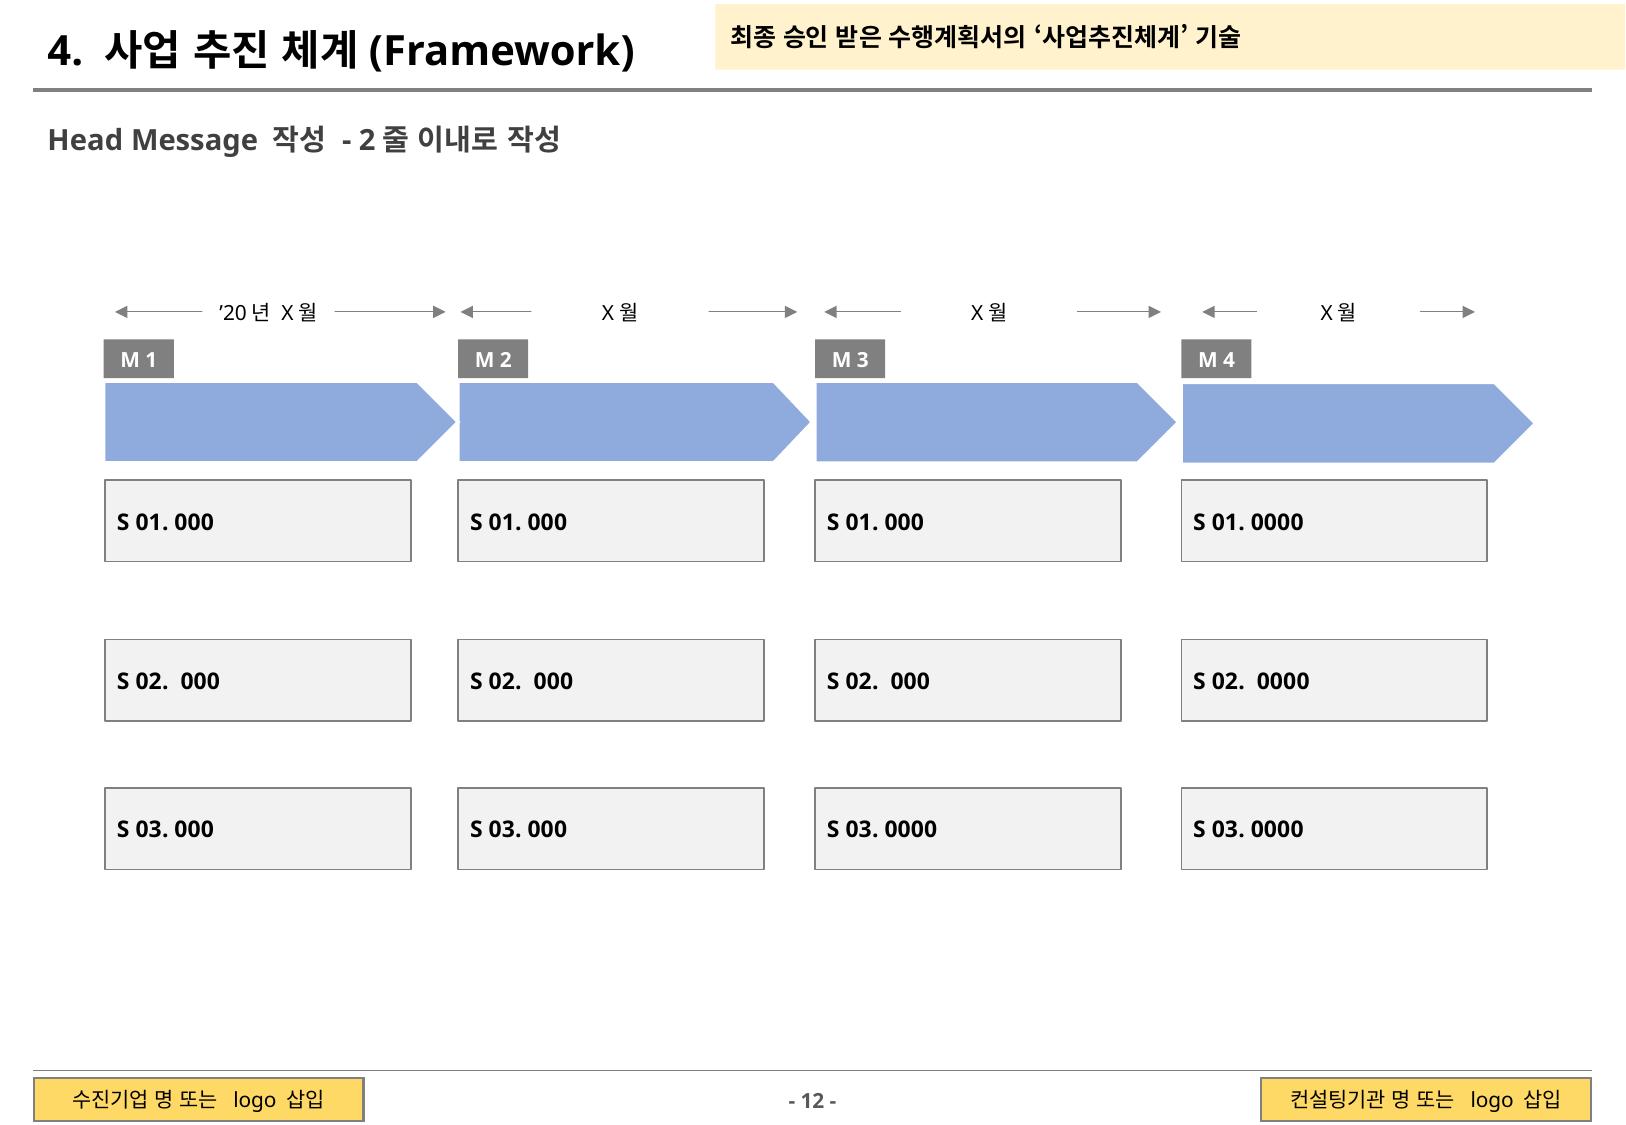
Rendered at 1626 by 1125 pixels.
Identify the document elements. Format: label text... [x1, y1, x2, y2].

text_box 4. 사업 추진 체계(Framework) [32, 16, 1061, 81]
text_box S 01. 000 [815, 479, 1121, 562]
text_box ’20년 X월 [202, 313, 335, 332]
text_box S 01. 000 [105, 479, 411, 562]
text_box X월 [901, 313, 1077, 332]
text_box S 03. 0000 [815, 788, 1121, 870]
text_box S 02. 000 [815, 639, 1121, 722]
text_box S 01. 0000 [1181, 479, 1488, 562]
text_box X월 [901, 291, 1077, 311]
text_box M 4 [1180, 338, 1252, 379]
text_box S 01. 000 [458, 479, 764, 562]
text_box S 02. 000 [458, 639, 764, 722]
text_box M 1 [103, 338, 175, 379]
text_box 최종 승인 받은 수행계획서의 ‘사업추진체계’ 기술 [715, 4, 1625, 70]
text_box X월 [1257, 291, 1421, 311]
text_box S 02. 0000 [1181, 639, 1488, 722]
text_box M 2 [457, 338, 529, 379]
text_box S 03. 000 [458, 788, 764, 870]
text_box X월 [531, 313, 709, 332]
text_box [458, 381, 813, 463]
text_box M 3 [814, 338, 886, 379]
text_box [103, 381, 459, 463]
text_box S 03. 000 [105, 788, 411, 870]
text_box [815, 381, 1179, 463]
text_box [1181, 382, 1536, 465]
text_box Head Message 작성 - 2줄 이내로 작성 [32, 113, 1593, 164]
text_box X월 [1257, 313, 1421, 332]
text_box S 03. 0000 [1181, 788, 1488, 870]
text_box X월 [531, 291, 709, 311]
text_box ’20년 X월 [202, 291, 335, 311]
text_box S 02. 000 [105, 639, 411, 722]
